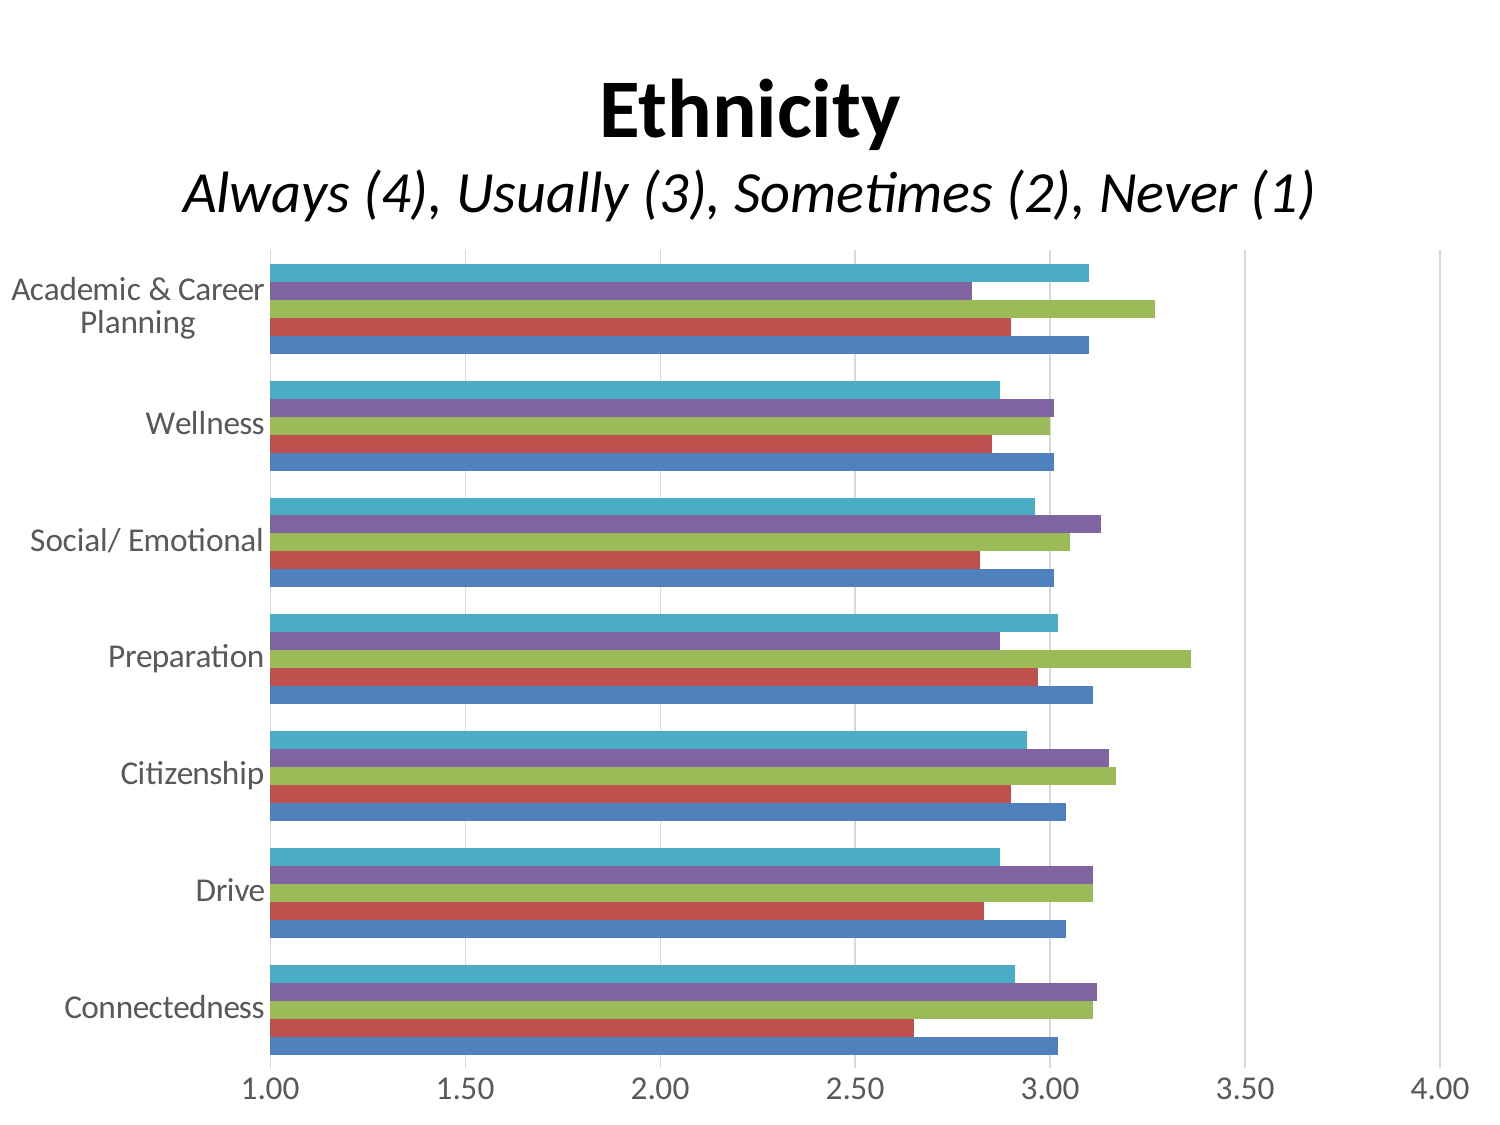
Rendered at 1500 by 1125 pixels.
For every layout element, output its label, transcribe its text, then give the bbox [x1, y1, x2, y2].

chart [0, 232, 1500, 1125]
title Ethnicity Always (4), Usually (3), Sometimes (2), Never (1) [75, 45, 1425, 231]
